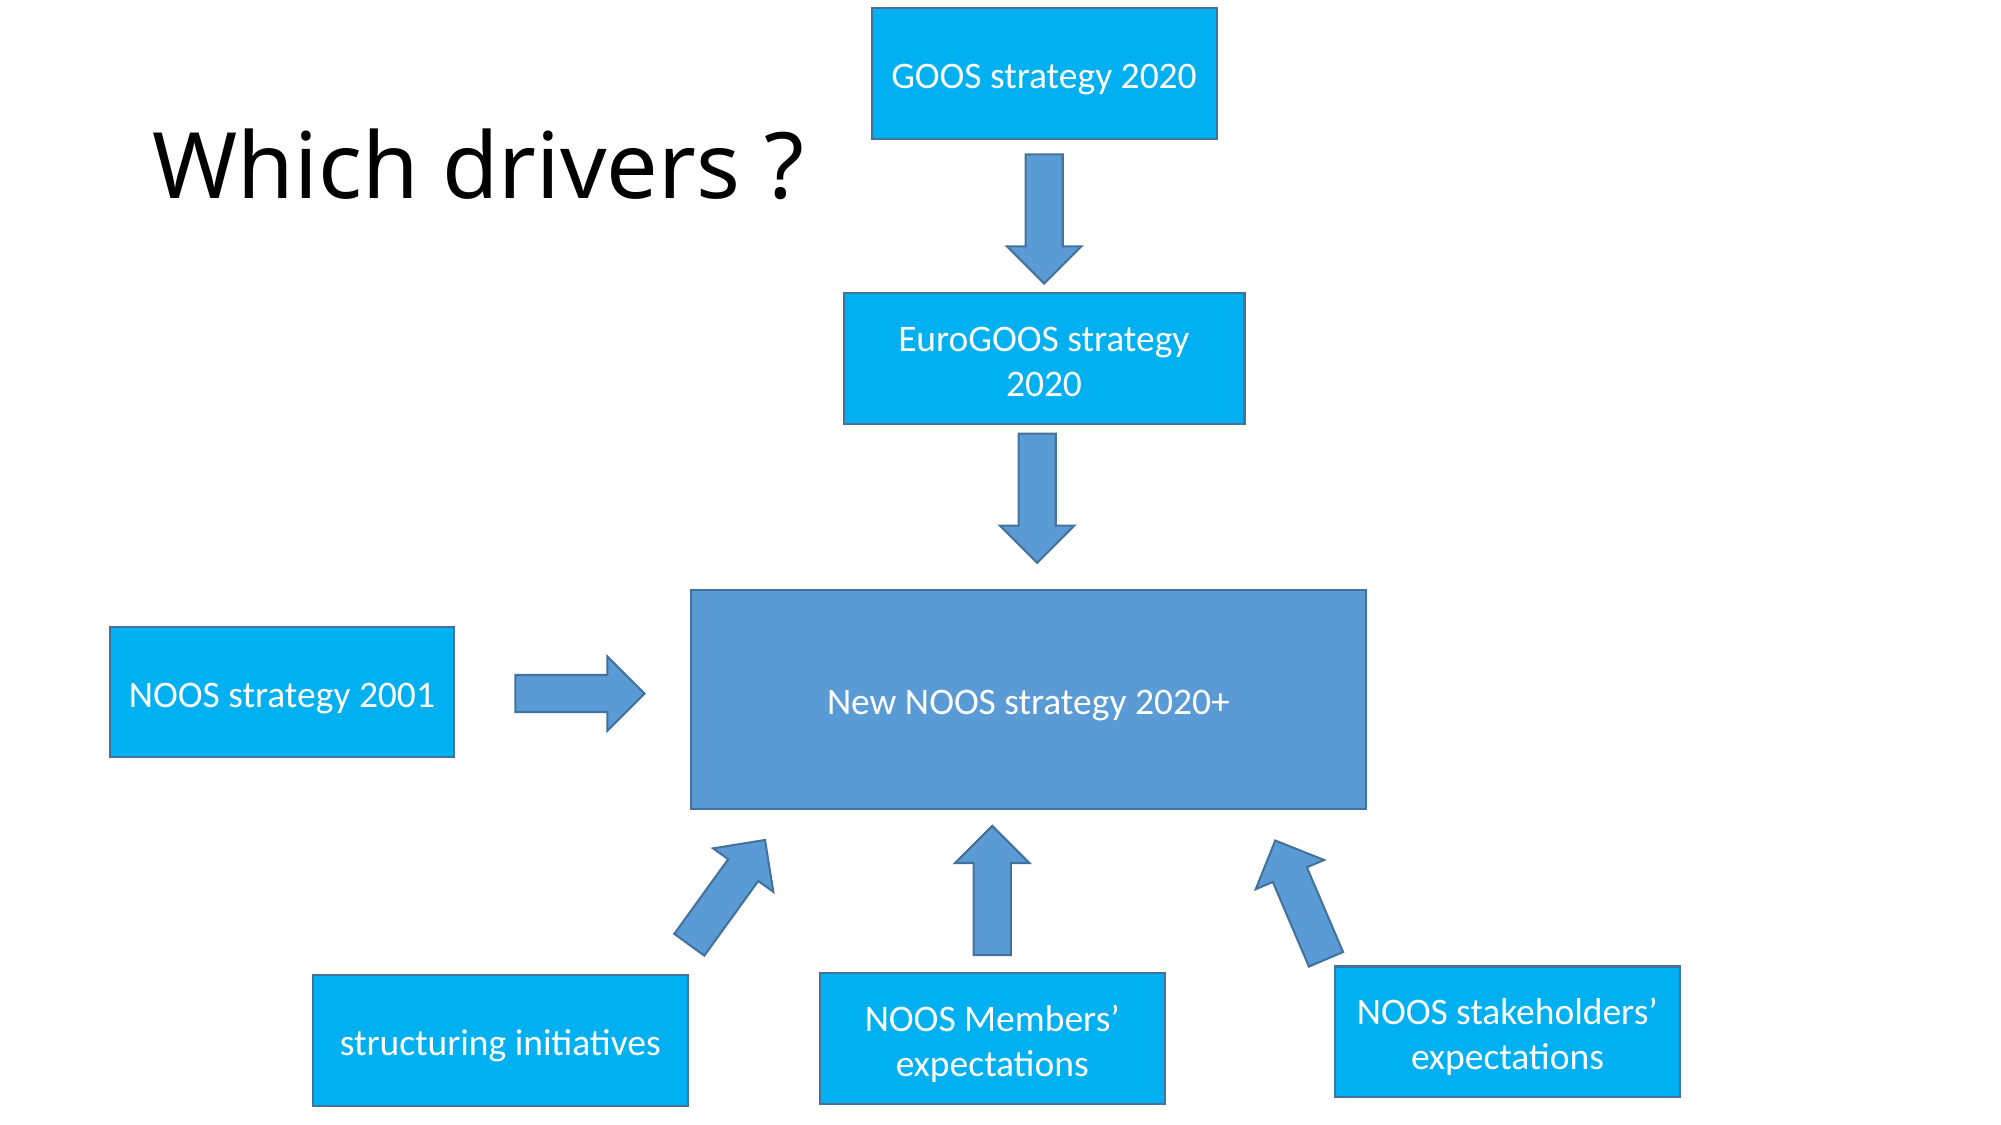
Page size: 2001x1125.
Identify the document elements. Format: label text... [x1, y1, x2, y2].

title Which drivers ? [137, 59, 1863, 278]
text_box [997, 432, 1077, 565]
text_box NOOS Members’ expectations [819, 972, 1166, 1105]
text_box GOOS strategy 2020 [871, 7, 1218, 140]
text_box [1004, 153, 1084, 285]
text_box NOOS stakeholders’ expectations [1334, 965, 1681, 1098]
text_box structuring initiatives [312, 974, 689, 1107]
text_box NOOS strategy 2001 [109, 626, 455, 758]
text_box New NOOS strategy 2020+ [690, 589, 1367, 810]
text_box [1253, 839, 1345, 968]
text_box [952, 824, 1032, 957]
text_box EuroGOOS strategy 2020 [843, 292, 1246, 425]
text_box [514, 653, 646, 734]
text_box [672, 838, 775, 958]
